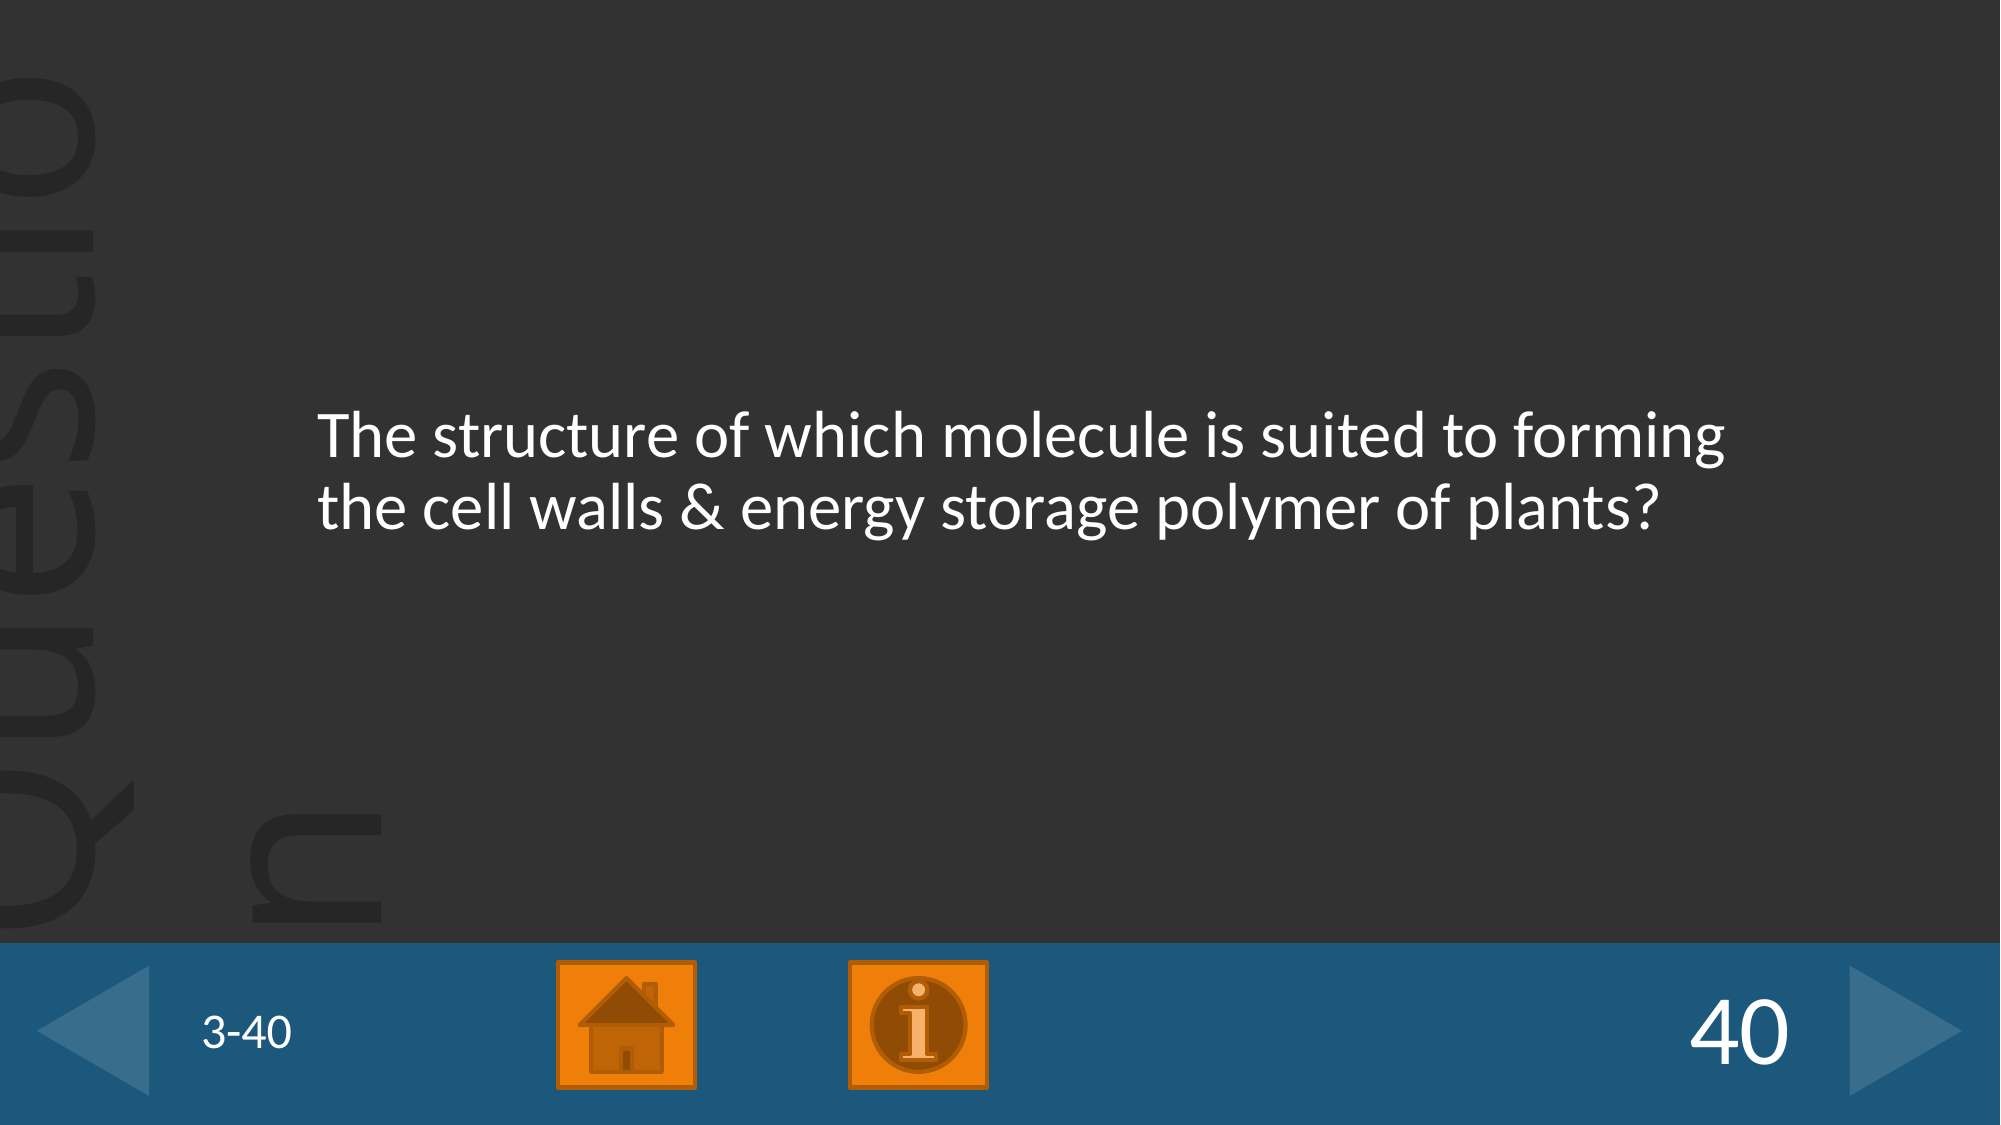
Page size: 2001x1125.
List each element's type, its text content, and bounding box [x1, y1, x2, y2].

list 40 [1494, 967, 1806, 1097]
text_box [848, 960, 989, 1090]
text_box [556, 960, 697, 1090]
title 3-40 [185, 967, 1494, 1097]
list The structure of which molecule is suited to forming the cell walls & energy storage polymer of plants? [302, 307, 1760, 636]
